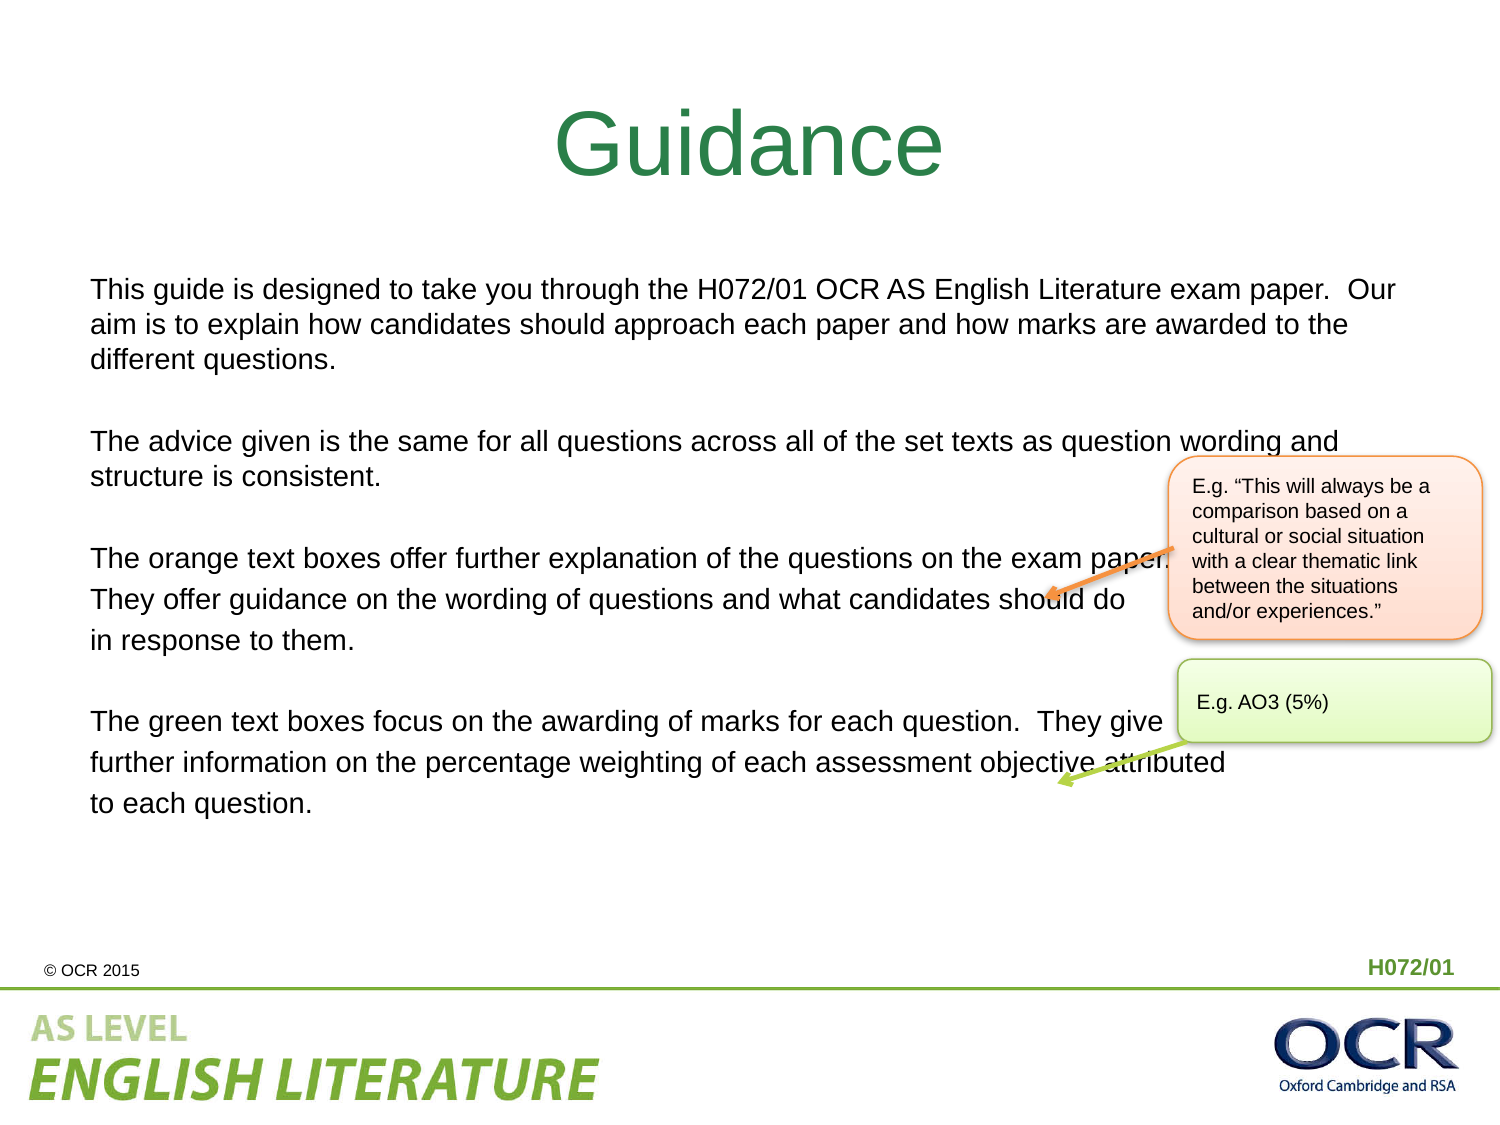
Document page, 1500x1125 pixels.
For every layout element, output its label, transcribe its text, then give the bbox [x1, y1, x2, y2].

text_box E.g. AO3 (5%) [1177, 658, 1493, 744]
text_box E.g. “This will always be a comparison based on a cultural or social situation with a clear thematic link between the situations and/or experiences.” [1167, 455, 1484, 641]
list This guide is designed to take you through the H072/01 OCR AS English Literature exam paper. Our aim is to explain how candidates should approach each paper and how marks are awarded to the different questions. The advice given is the same for all questions across all of the set texts as question wording and structure is consistent. The orange text boxes offer further explanation of the questions on the exam paper. They offer guidance on the wording of questions and what candidates should do in response to them. The green text boxes focus on the awarding of marks for each question. They give further information on the percentage weighting of each assessment objective attributed to each question. [75, 262, 1425, 965]
picture [0, 987, 1500, 1124]
title Guidance [75, 45, 1425, 233]
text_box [1043, 547, 1175, 599]
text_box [1056, 741, 1188, 784]
